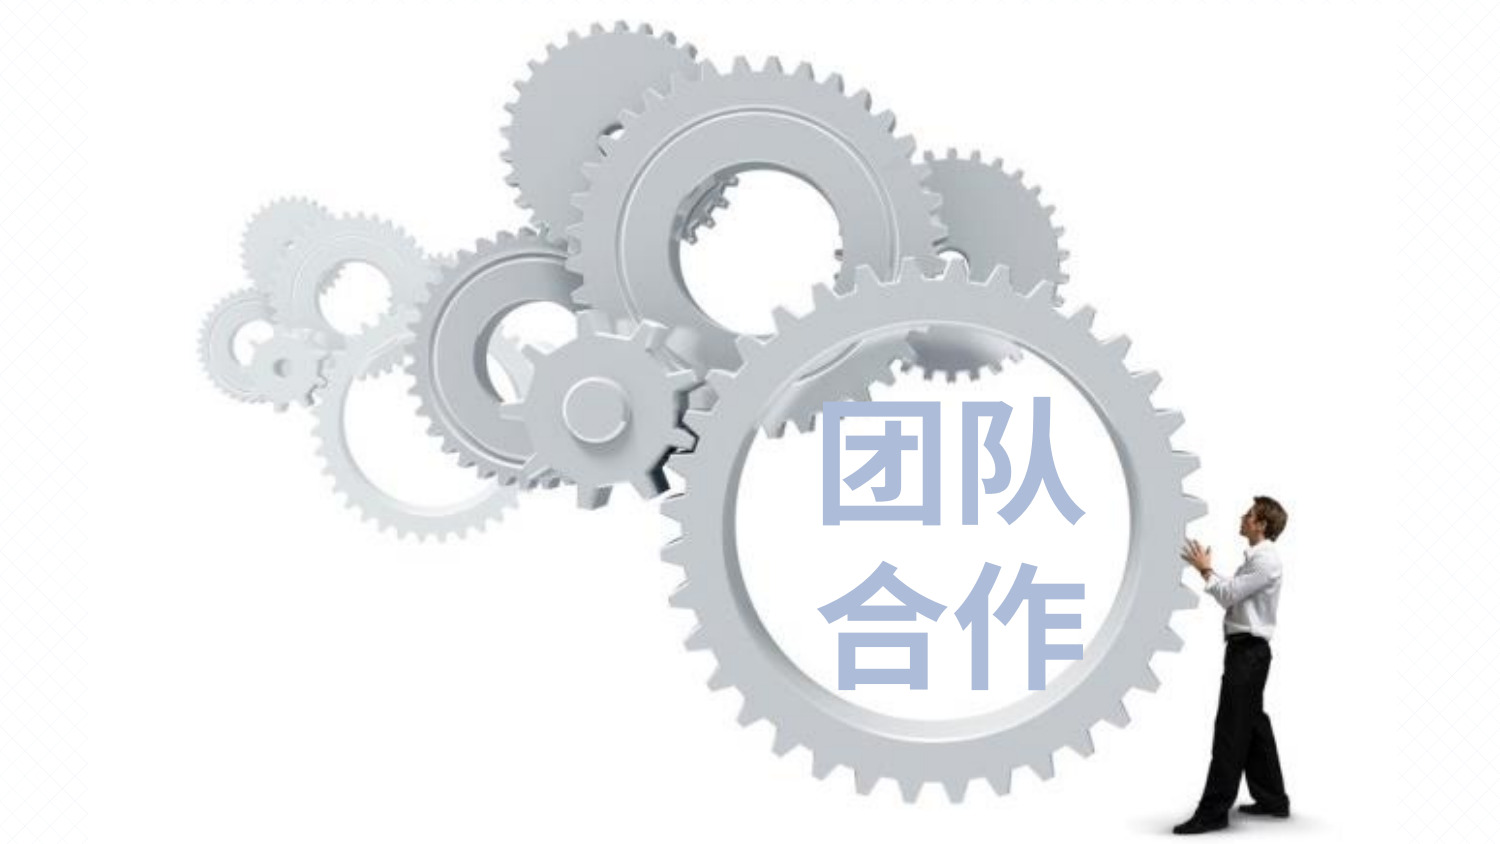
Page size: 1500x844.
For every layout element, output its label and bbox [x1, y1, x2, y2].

picture [88, 4, 1397, 844]
